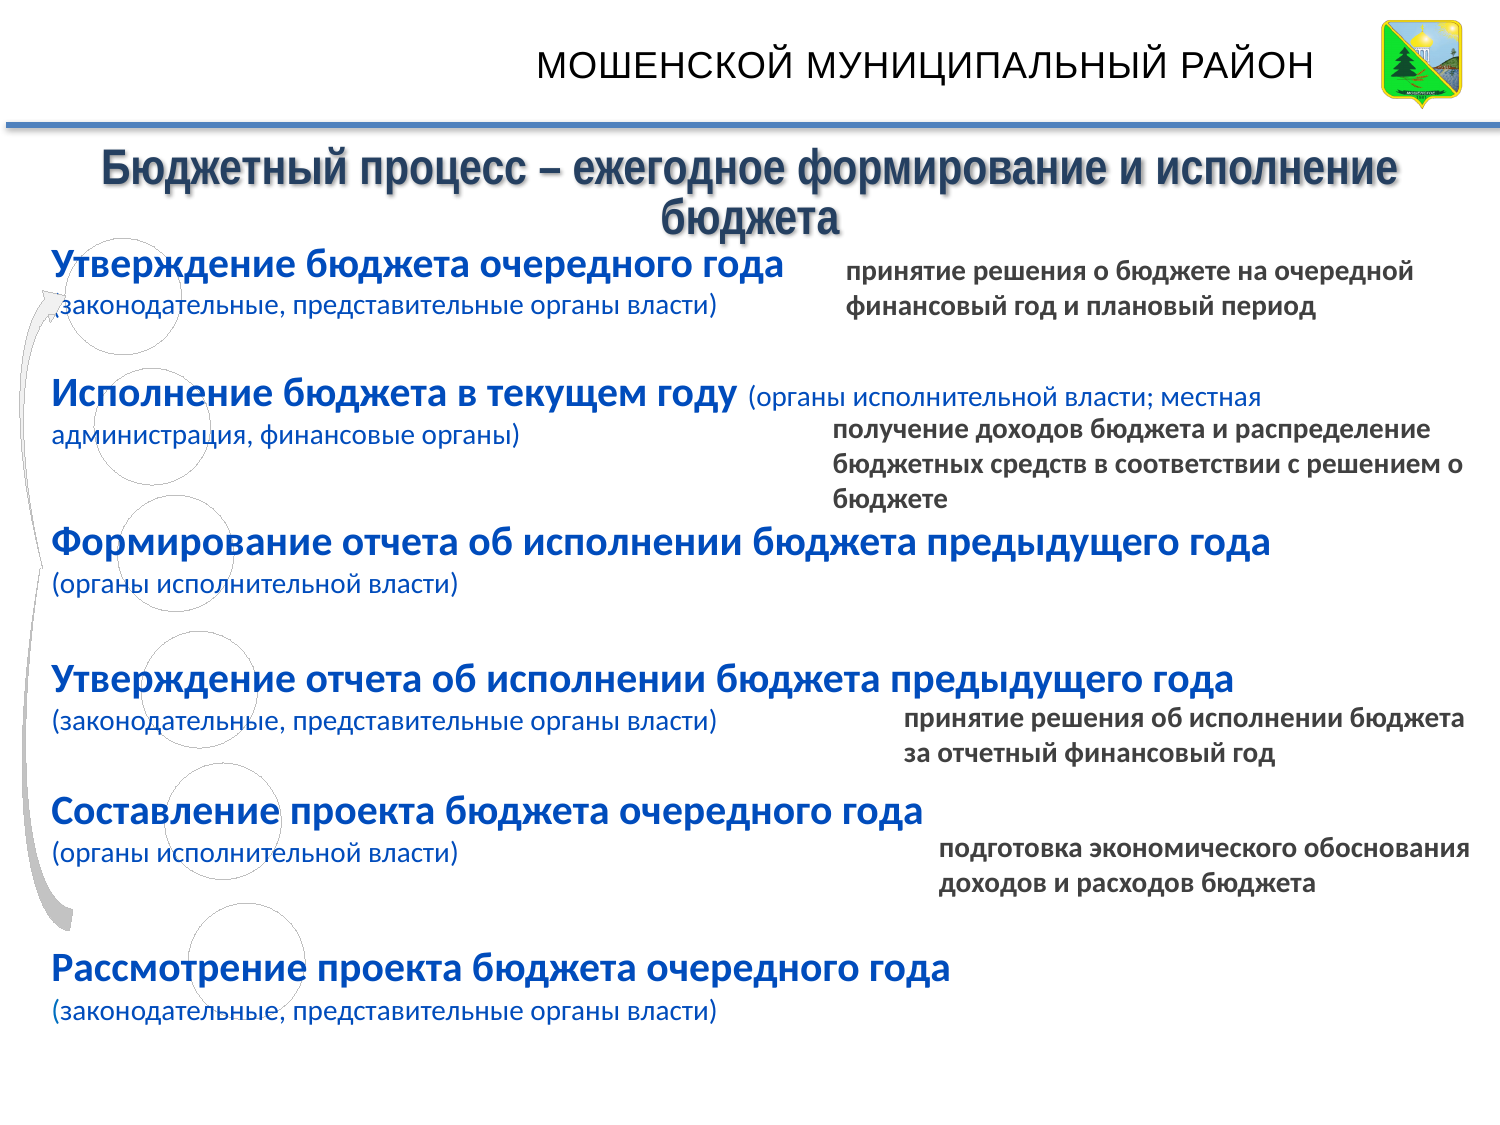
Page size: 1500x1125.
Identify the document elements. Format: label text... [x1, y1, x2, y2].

text_box [19, 297, 66, 569]
picture [1379, 18, 1463, 110]
text_box получение доходов бюджета и распределение бюджетных средств в соответствии с решением о бюджете [832, 420, 1495, 504]
text_box принятие решения об исполнении бюджета за отчетный финансовый год [903, 692, 1495, 775]
text_box Бюджетный процесс – ежегодное формирование и исполнение бюджета [0, 137, 1500, 291]
text_box [22, 568, 49, 916]
text_box Утверждение бюджета очередного года (законодательные, представительные органы власти) Исполнение бюджета в текущем году (органы исполнительной власти; местная администрация, финансовые органы) Формирование отчета об исполнении бюджета предыдущего года (органы исполнительной власти) Утверждение отчета об исполнении бюджета предыдущего года (законодательные, представительные органы власти) Составление проекта бюджета очередного года (органы исполнительной власти) Рассмотрение проекта бюджета очередного года (законодательные, представительные органы власти) [49, 297, 1463, 1090]
text_box МОШЕНСКОЙ МУНИЦИПАЛЬНЫЙ РАЙОН [521, 33, 1335, 94]
text_box подготовка экономического обоснования доходов и расходов бюджета [938, 822, 1500, 905]
text_box принятие решения о бюджете на очередной финансовый год и плановый период [845, 297, 1472, 328]
